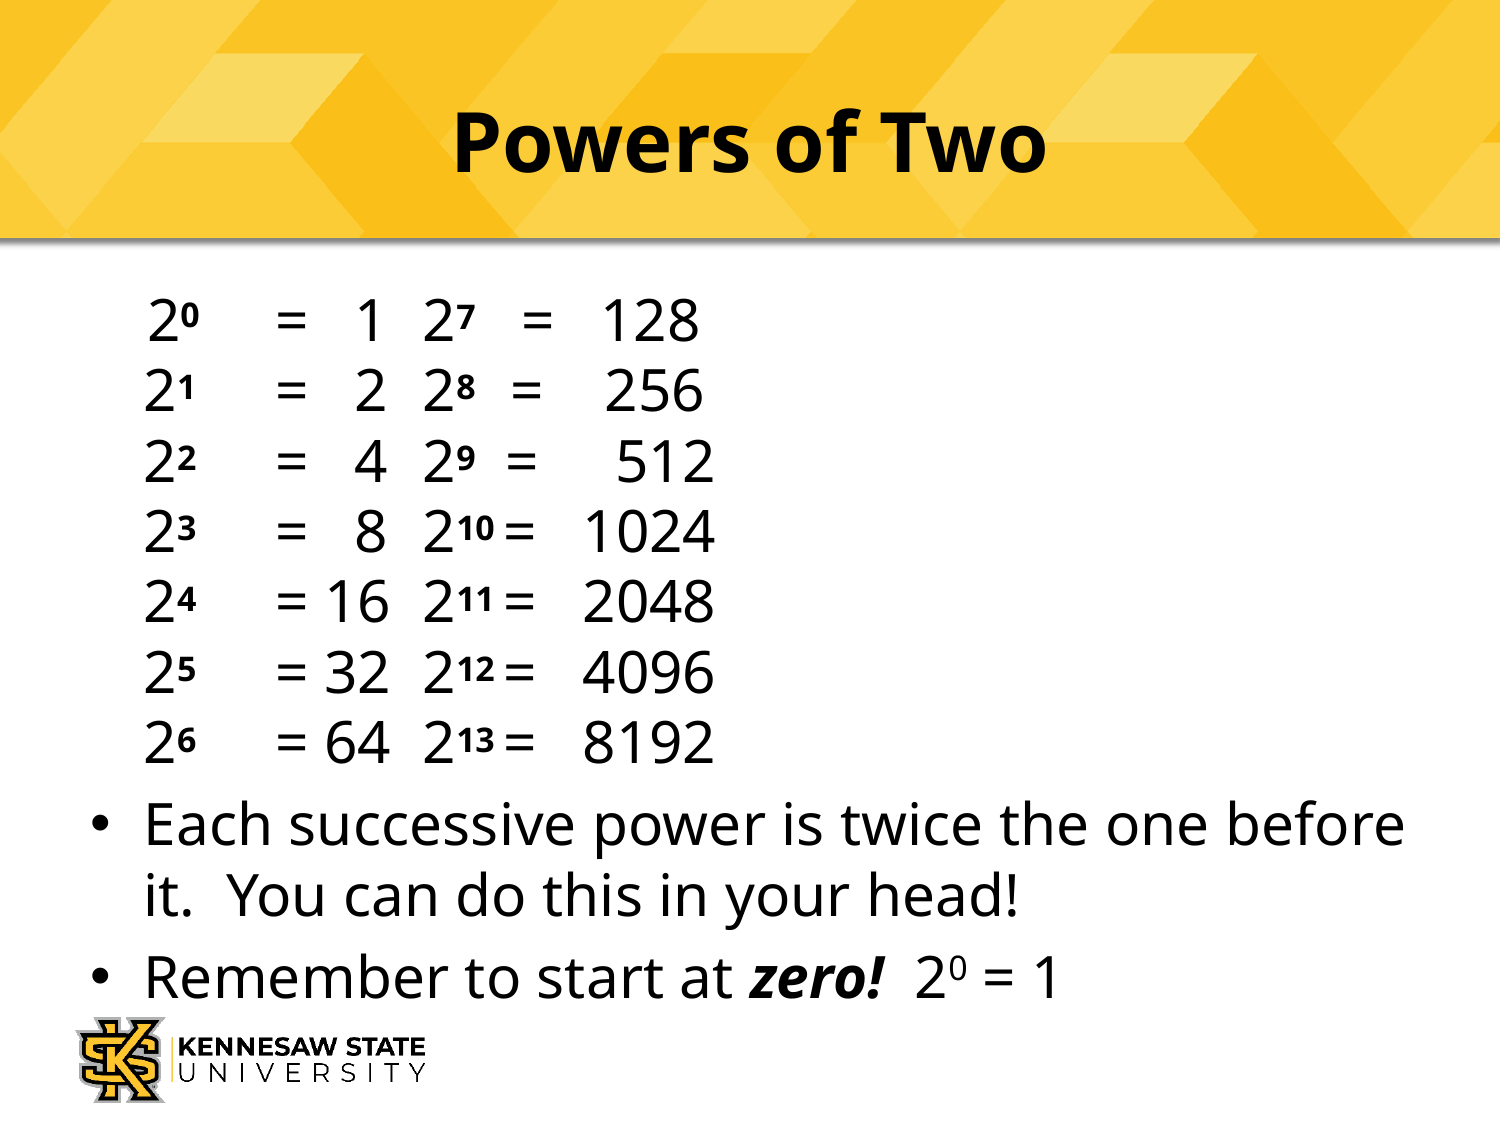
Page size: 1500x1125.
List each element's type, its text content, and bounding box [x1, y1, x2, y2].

picture [0, 0, 1500, 251]
list 20 = 1 27 = 128 21 = 2 28 = 256 22 = 4 29 = 512 23 = 8 210 = 1024 24 = 16 211 = 2048 25 = 32 212 = 4096 26 = 64 213 = 8192 Each successive power is twice the one before it. You can do this in your head! Remember to start at zero! 20 = 1 [75, 275, 1425, 1018]
picture [75, 1018, 425, 1103]
title Powers of Two [75, 45, 1425, 233]
